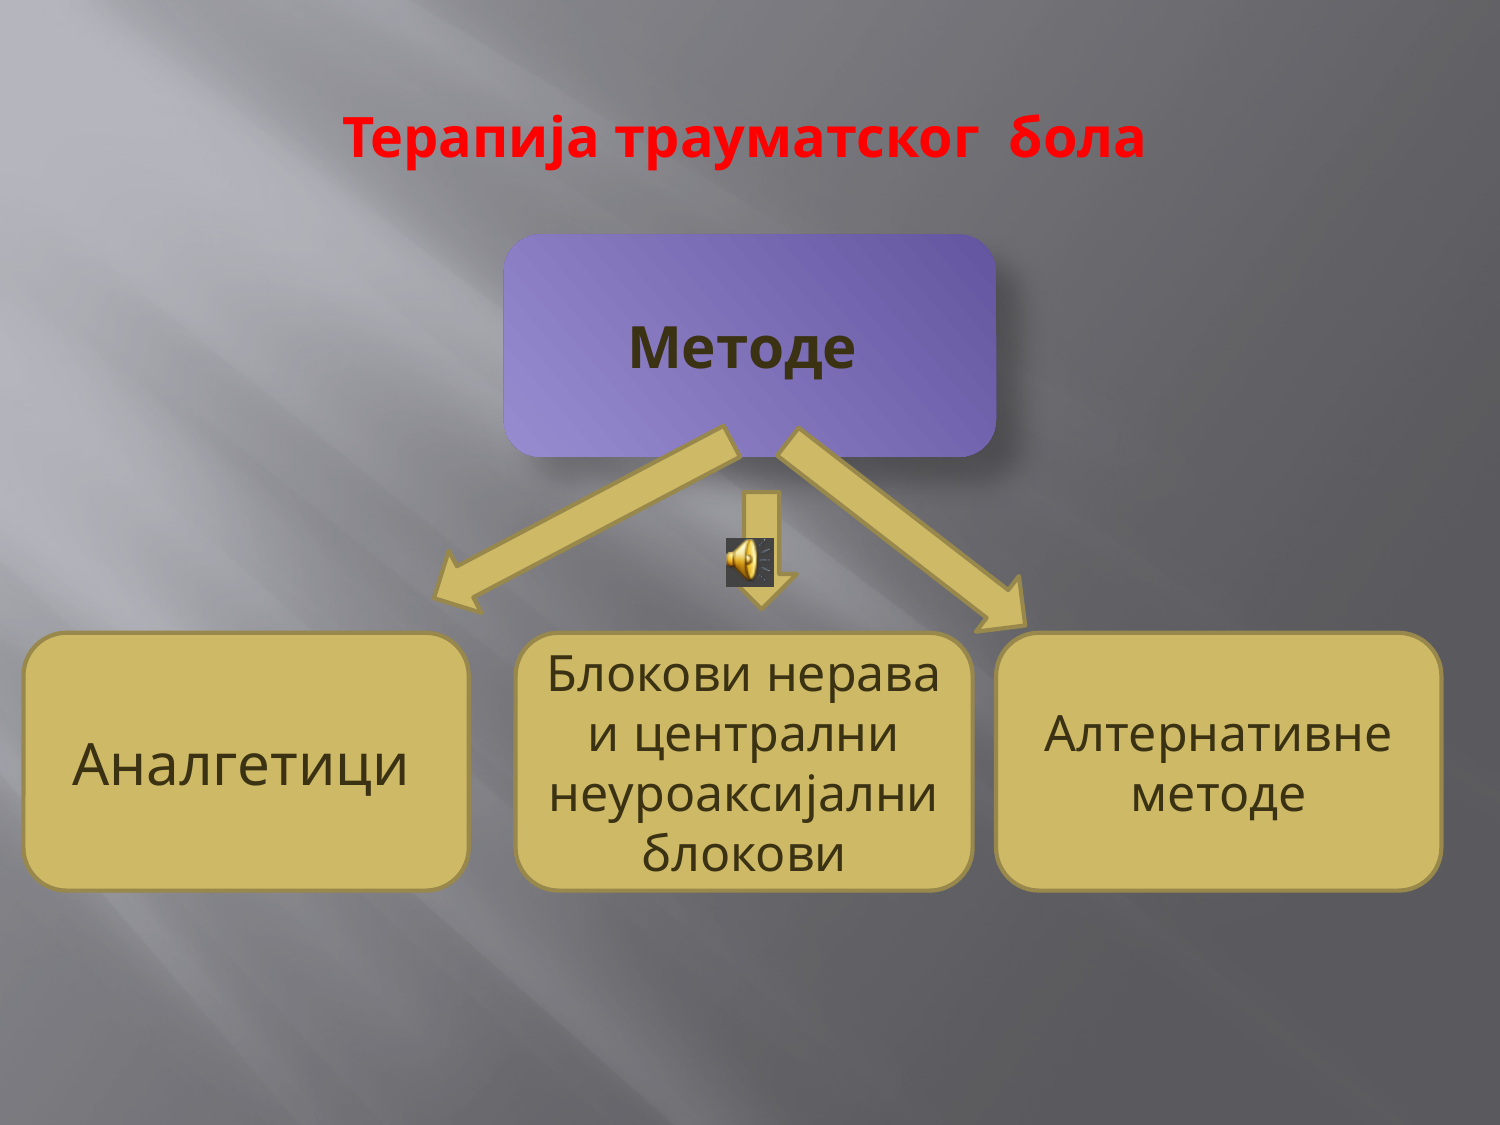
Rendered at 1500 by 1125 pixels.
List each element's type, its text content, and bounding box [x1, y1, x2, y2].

text_box [431, 423, 743, 615]
picture [724, 537, 776, 588]
text_box [741, 490, 782, 546]
text_box Методе [503, 234, 997, 457]
text_box [775, 425, 1028, 634]
text_box Блокови нерава и централни неуроаксијални блокови [513, 630, 975, 893]
text_box Аналгетици [21, 630, 471, 893]
text_box Алтернативне методе [993, 630, 1444, 893]
title Терапија трауматског бола [70, 93, 1421, 176]
